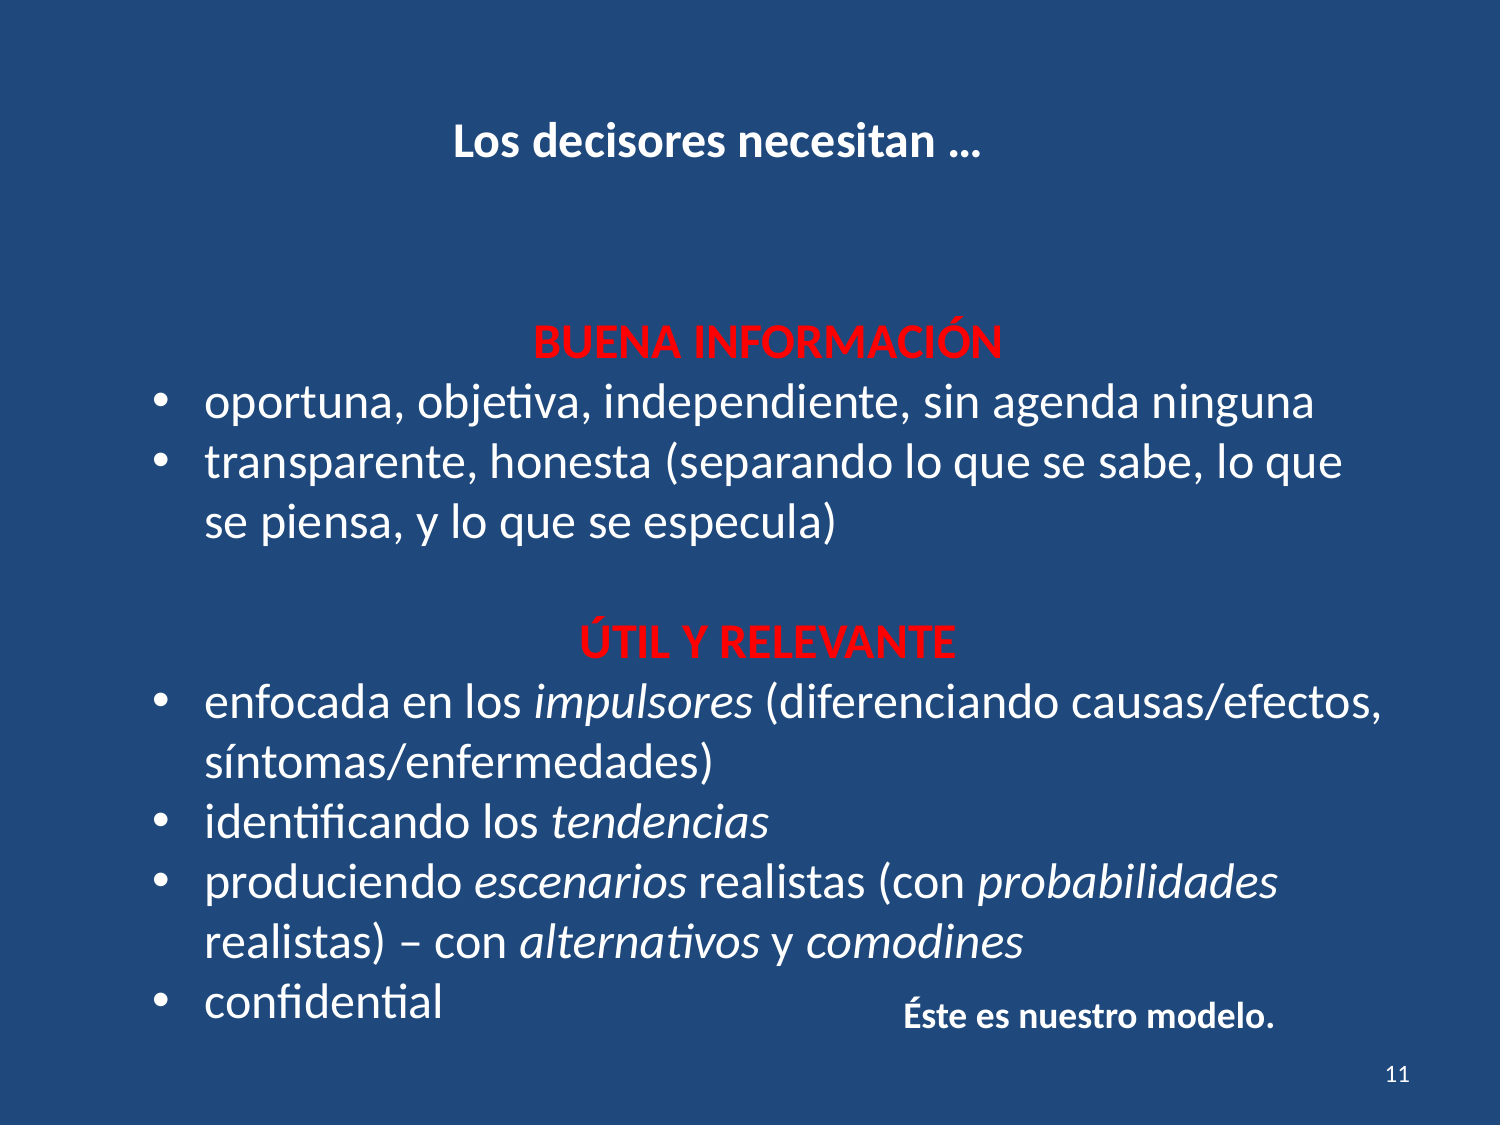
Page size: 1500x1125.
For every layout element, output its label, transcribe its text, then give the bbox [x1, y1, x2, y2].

text_box BUENA INFORMACIÓN oportuna, objetiva, independiente, sin agenda ninguna transparente, honesta (separando lo que se sabe, lo que se piensa, y lo que se especula) ÚTIL Y RELEVANTE enfocada en los impulsores (diferenciando causas/efectos, síntomas/enfermedades) identificando los tendencias produciendo escenarios realistas (con probabilidades realistas) – con alternativos y comodines confidential [137, 241, 1400, 1037]
text_box Los decisores necesitan … [137, 99, 1300, 235]
text_box Éste es nuestro modelo. [888, 983, 1291, 1044]
slide_number 11 [1074, 1042, 1425, 1103]
